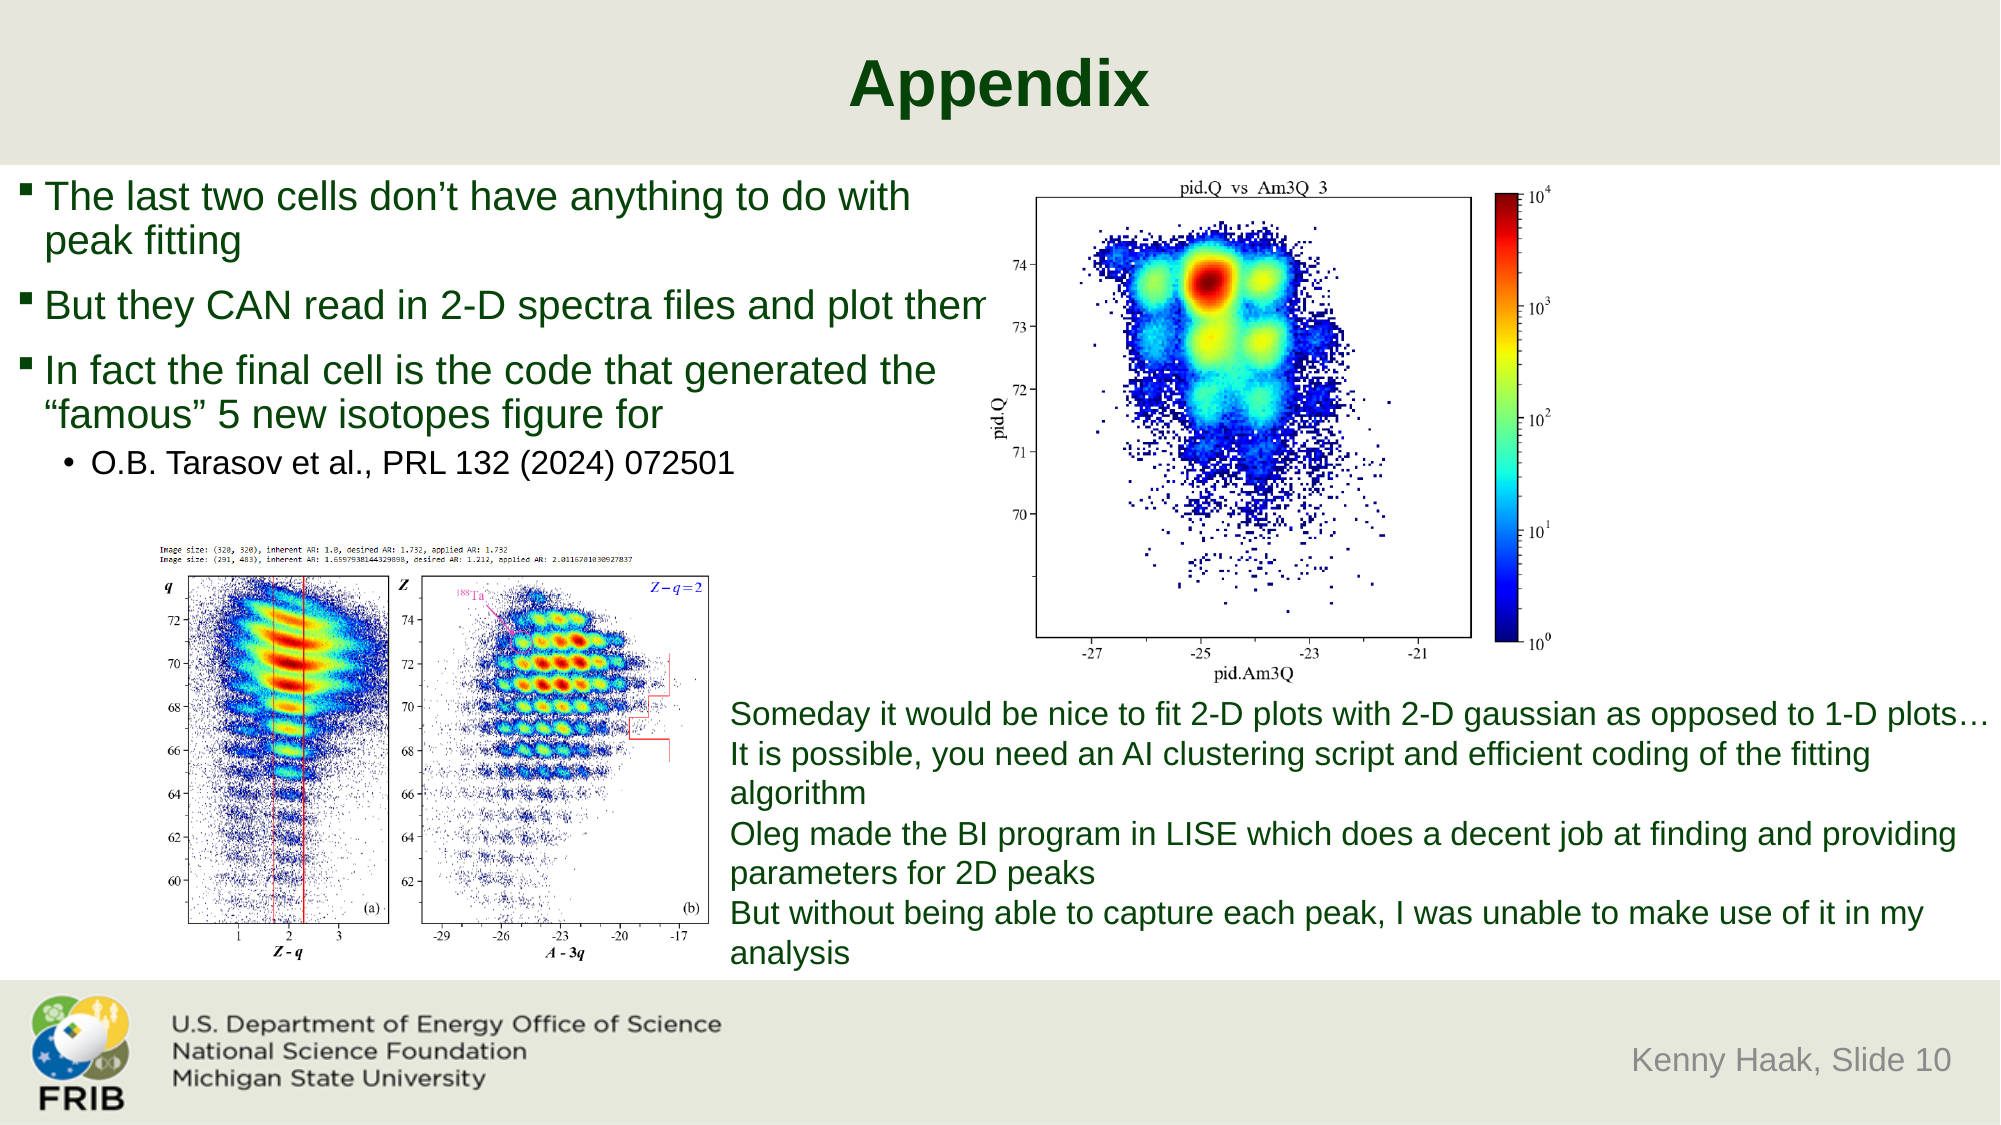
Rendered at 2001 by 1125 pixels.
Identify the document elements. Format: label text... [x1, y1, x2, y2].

title Appendix [16, 46, 1984, 128]
picture [0, 980, 2000, 1125]
text_box Someday it would be nice to fit 2-D plots with 2-D gaussian as opposed to 1-D plots… It is possible, you need an AI clustering script and efficient coding of the fitting algorithm Oleg made the BI program in LISE which does a decent job at finding and providing parameters for 2D peaks But without being able to capture each peak, I was unable to make use of it in my analysis [715, 684, 2000, 979]
picture [986, 174, 1566, 685]
picture [0, 0, 2000, 165]
list The last two cells don’t have anything to do with peak fitting But they CAN read in 2-D spectra files and plot them In fact the final cell is the code that generated the “famous” 5 new isotopes figure for O.B. Tarasov et al., PRL 132 (2024) 072501 [16, 174, 985, 967]
picture [154, 540, 715, 967]
